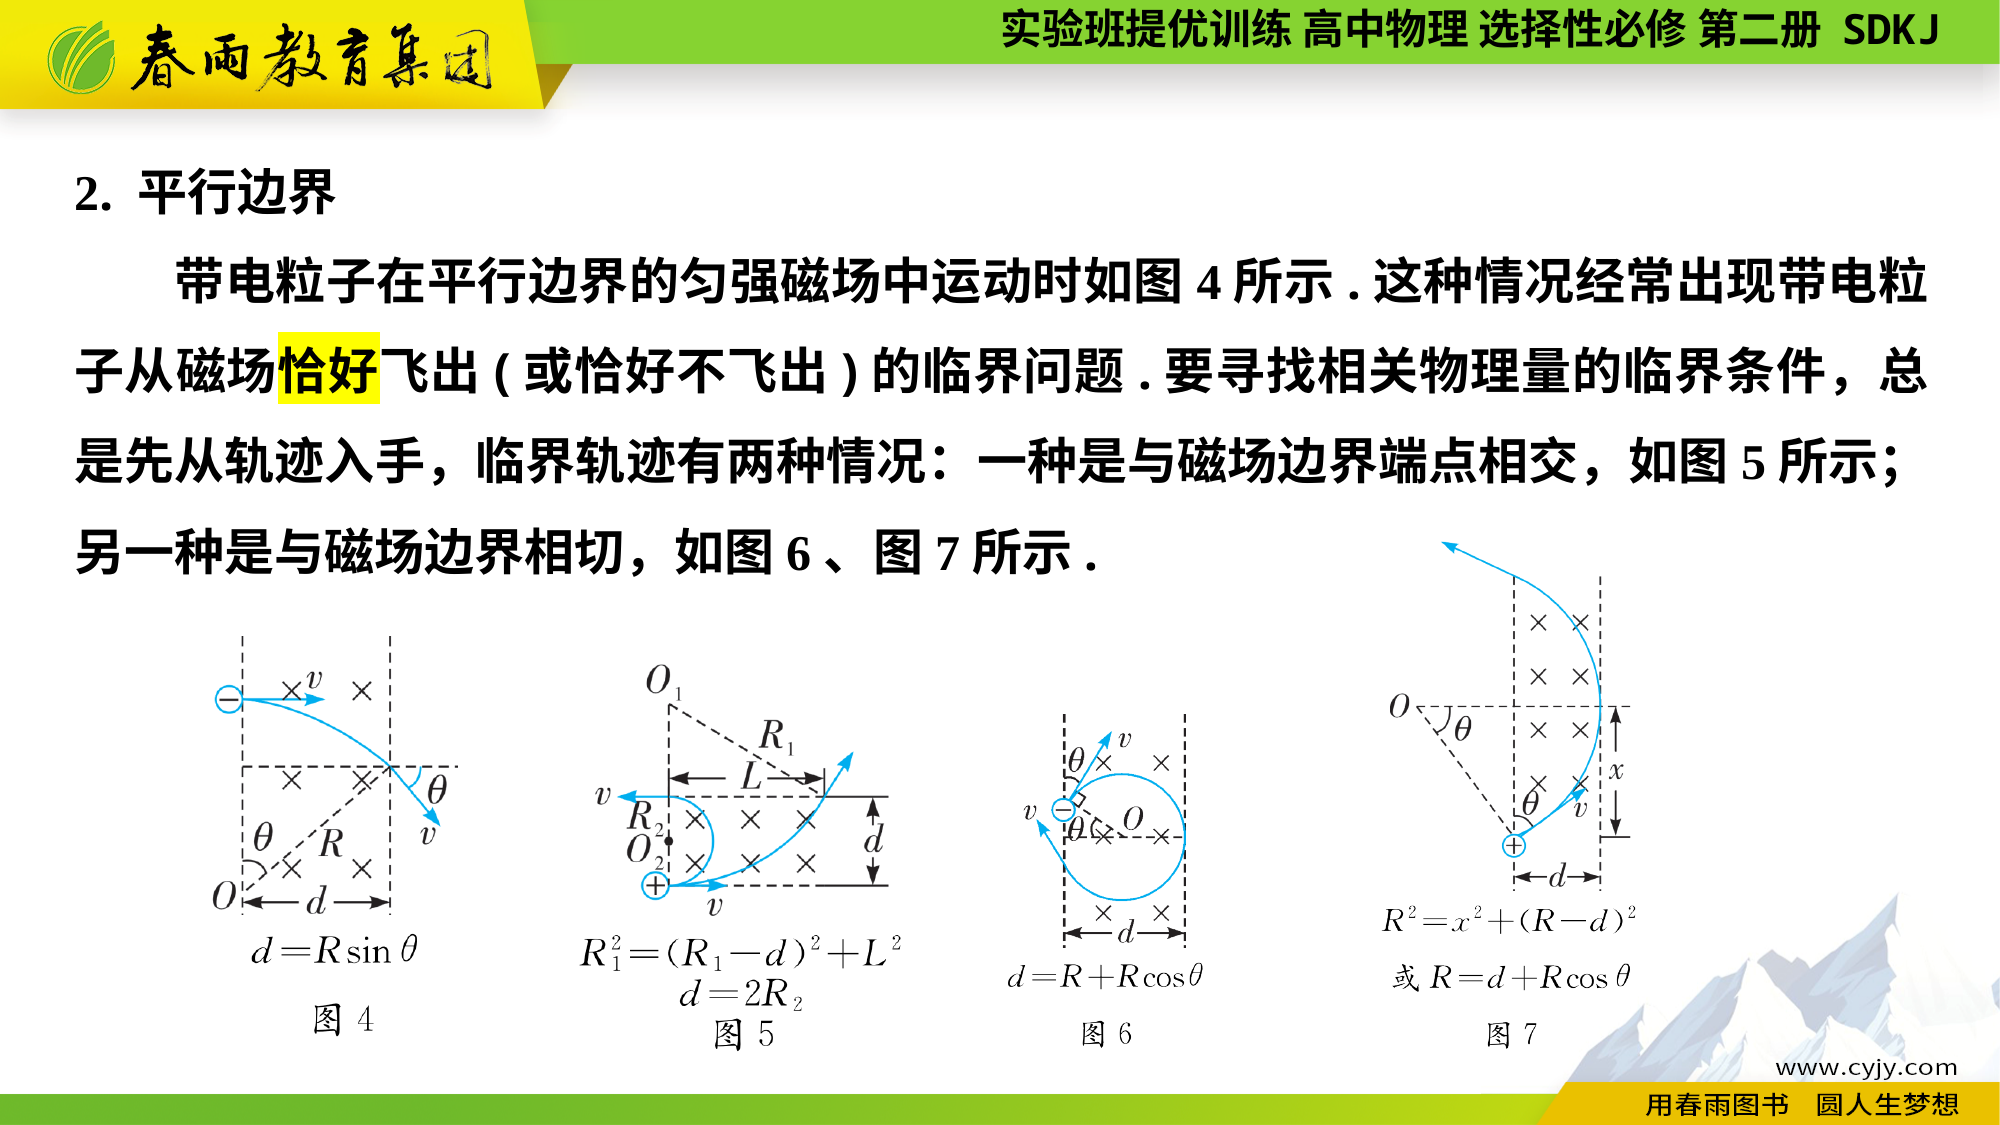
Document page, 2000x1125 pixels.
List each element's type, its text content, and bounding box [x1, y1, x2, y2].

picture [0, 0, 2000, 1125]
list 2. 平行边界 带电粒子在平行边界的匀强磁场中运动时如图4所示.这种情况经常出现带电粒子从磁场恰好飞出(或恰好不飞出)的临界问题.要寻找相关物理量的临界条件，总是先从轨迹入手，临界轨迹有两种情况：一种是与磁场边界端点相交，如图5所示；另一种是与磁场边界相切，如图6、图7所示. [59, 122, 1944, 581]
